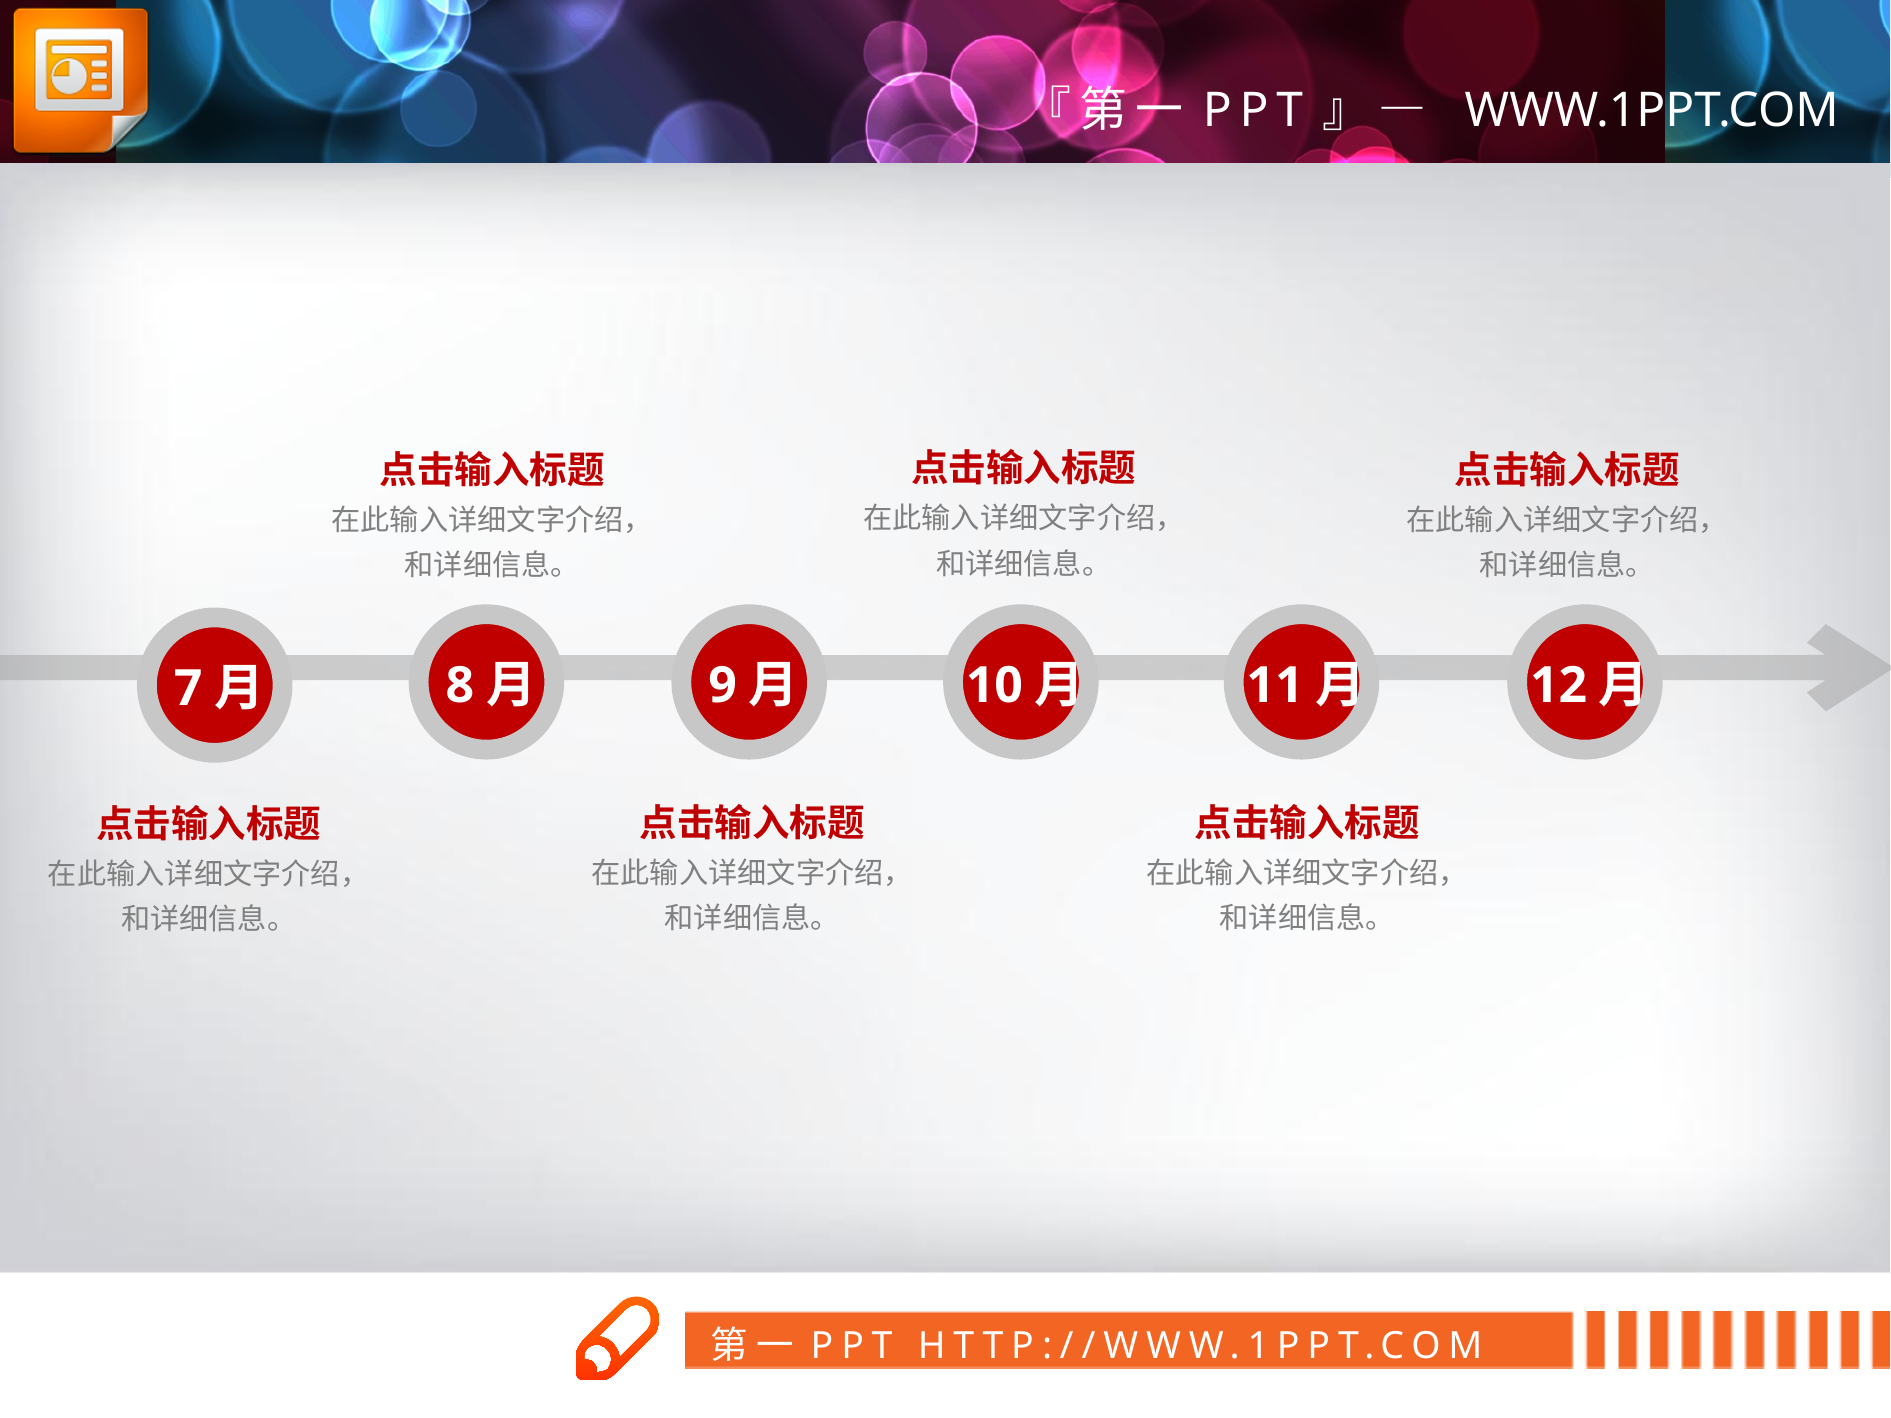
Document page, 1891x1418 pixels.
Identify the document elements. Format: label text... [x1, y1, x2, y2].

picture [685, 1311, 1891, 1369]
text_box 点击输入标题 在此输入详细文字介绍， 和详细信息。 [1391, 438, 1743, 589]
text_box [1233, 613, 1379, 750]
picture [0, 0, 1891, 665]
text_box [952, 613, 1098, 750]
text_box 点击输入标题 在此输入详细文字介绍， 和详细信息。 [316, 438, 668, 589]
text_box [681, 613, 827, 750]
text_box 点击输入标题 在此输入详细文字介绍， 和详细信息。 [33, 792, 385, 943]
text_box 点击输入标题 在此输入详细文字介绍， 和详细信息。 [576, 791, 928, 942]
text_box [418, 613, 564, 750]
text_box 点击输入标题 在此输入详细文字介绍， 和详细信息。 [1131, 791, 1484, 942]
picture [0, 671, 1891, 1275]
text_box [146, 617, 292, 754]
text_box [1516, 613, 1663, 750]
text_box 点击输入标题 在此输入详细文字介绍， 和详细信息。 [848, 437, 1200, 588]
